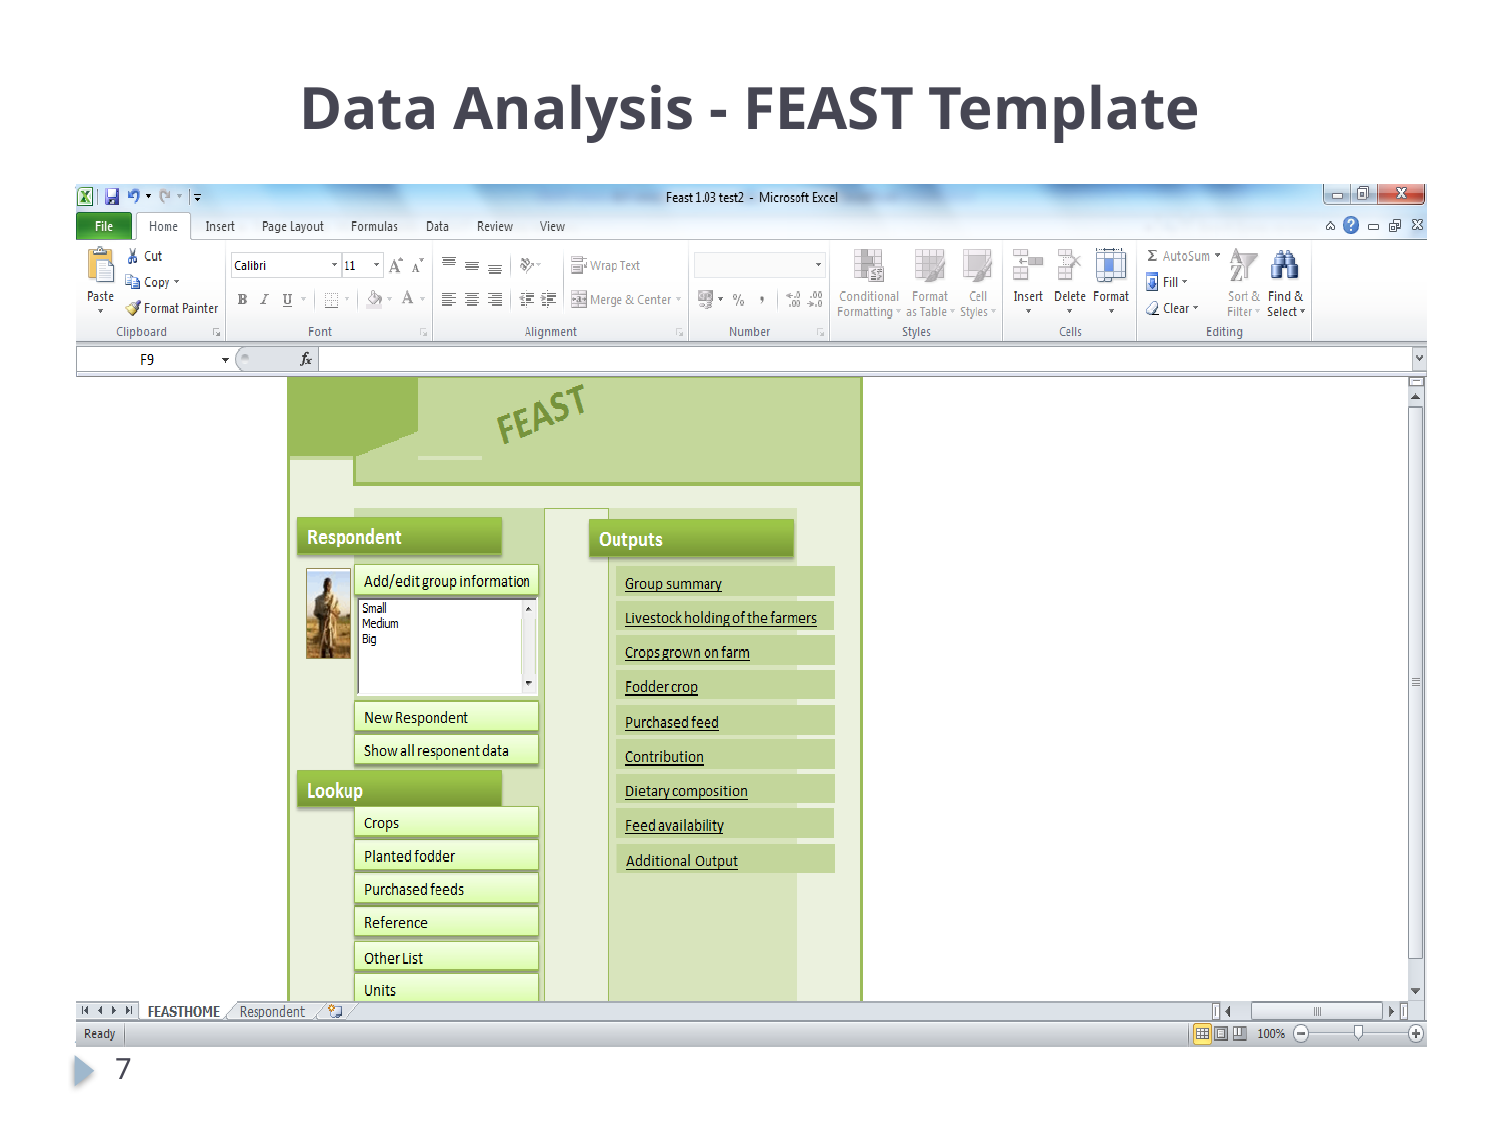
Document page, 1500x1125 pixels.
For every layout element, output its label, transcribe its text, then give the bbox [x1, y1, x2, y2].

slide_number 7 [100, 1060, 426, 1103]
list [76, 184, 1427, 1047]
title Data Analysis - FEAST Template [75, 24, 1425, 186]
